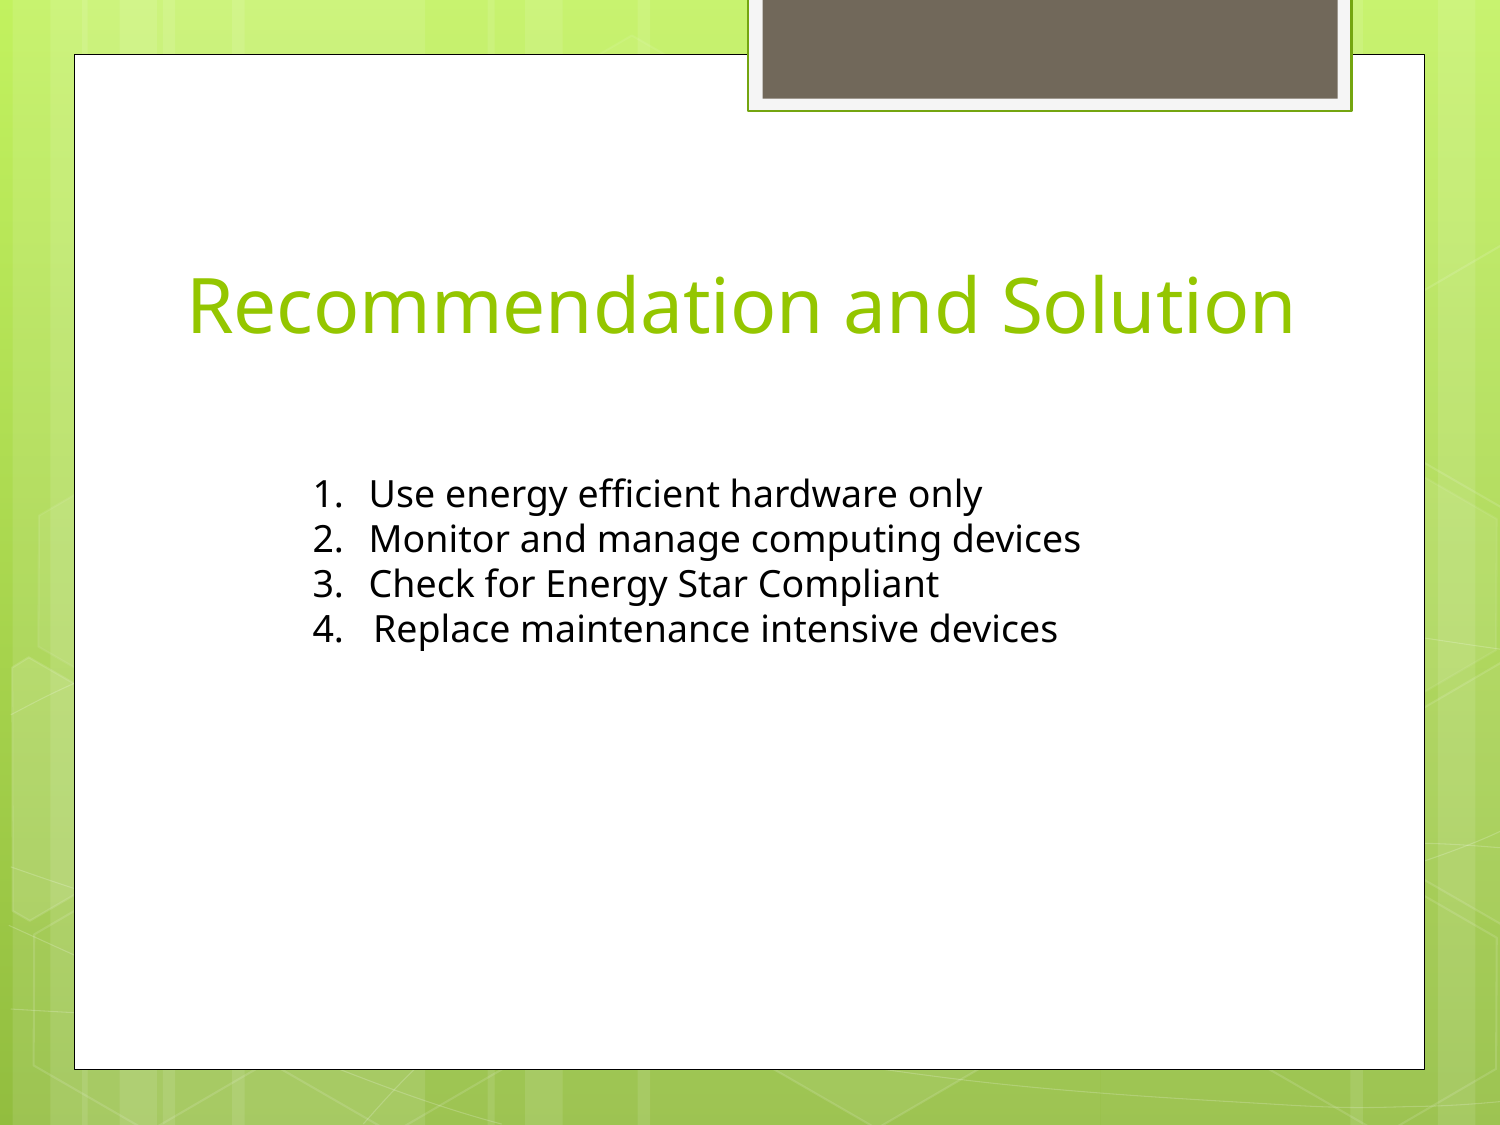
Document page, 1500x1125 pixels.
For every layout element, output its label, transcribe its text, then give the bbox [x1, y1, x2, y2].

text_box Use energy efficient hardware only Monitor and manage computing devices Check for Energy Star Compliant 4. Replace maintenance intensive devices [297, 462, 1097, 703]
title Recommendation and Solution [171, 168, 1324, 357]
